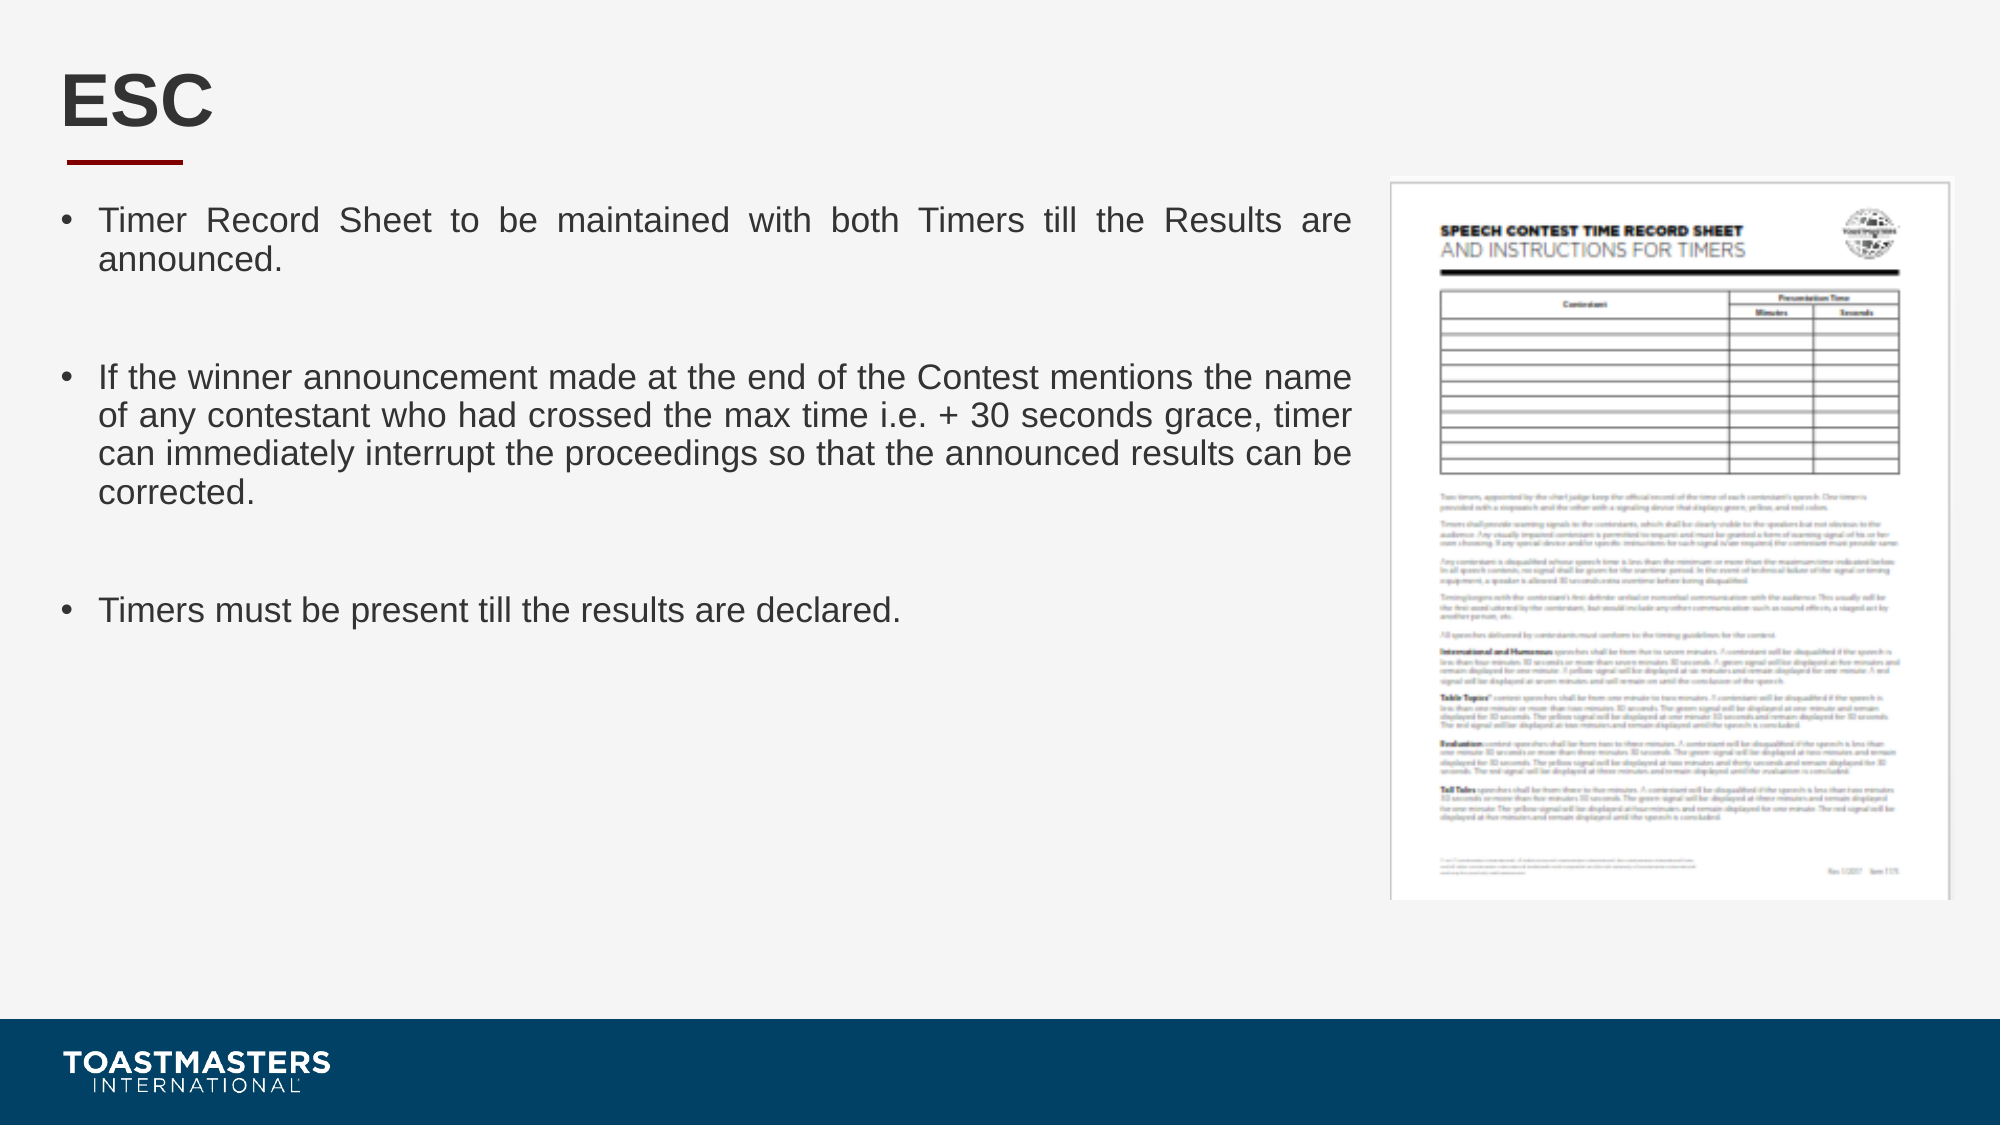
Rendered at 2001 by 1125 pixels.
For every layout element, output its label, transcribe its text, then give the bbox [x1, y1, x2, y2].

picture [51, 1036, 343, 1103]
title ESC [45, 48, 1957, 155]
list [1390, 176, 1955, 900]
list Timer Record Sheet to be maintained with both Timers till the Results are announced. If the winner announcement made at the end of the Contest mentions the name of any contestant who had crossed the max time i.e. + 30 seconds grace, timer can immediately interrupt the proceedings so that the announced results can be corrected. Timers must be present till the results are declared. [45, 194, 1369, 963]
